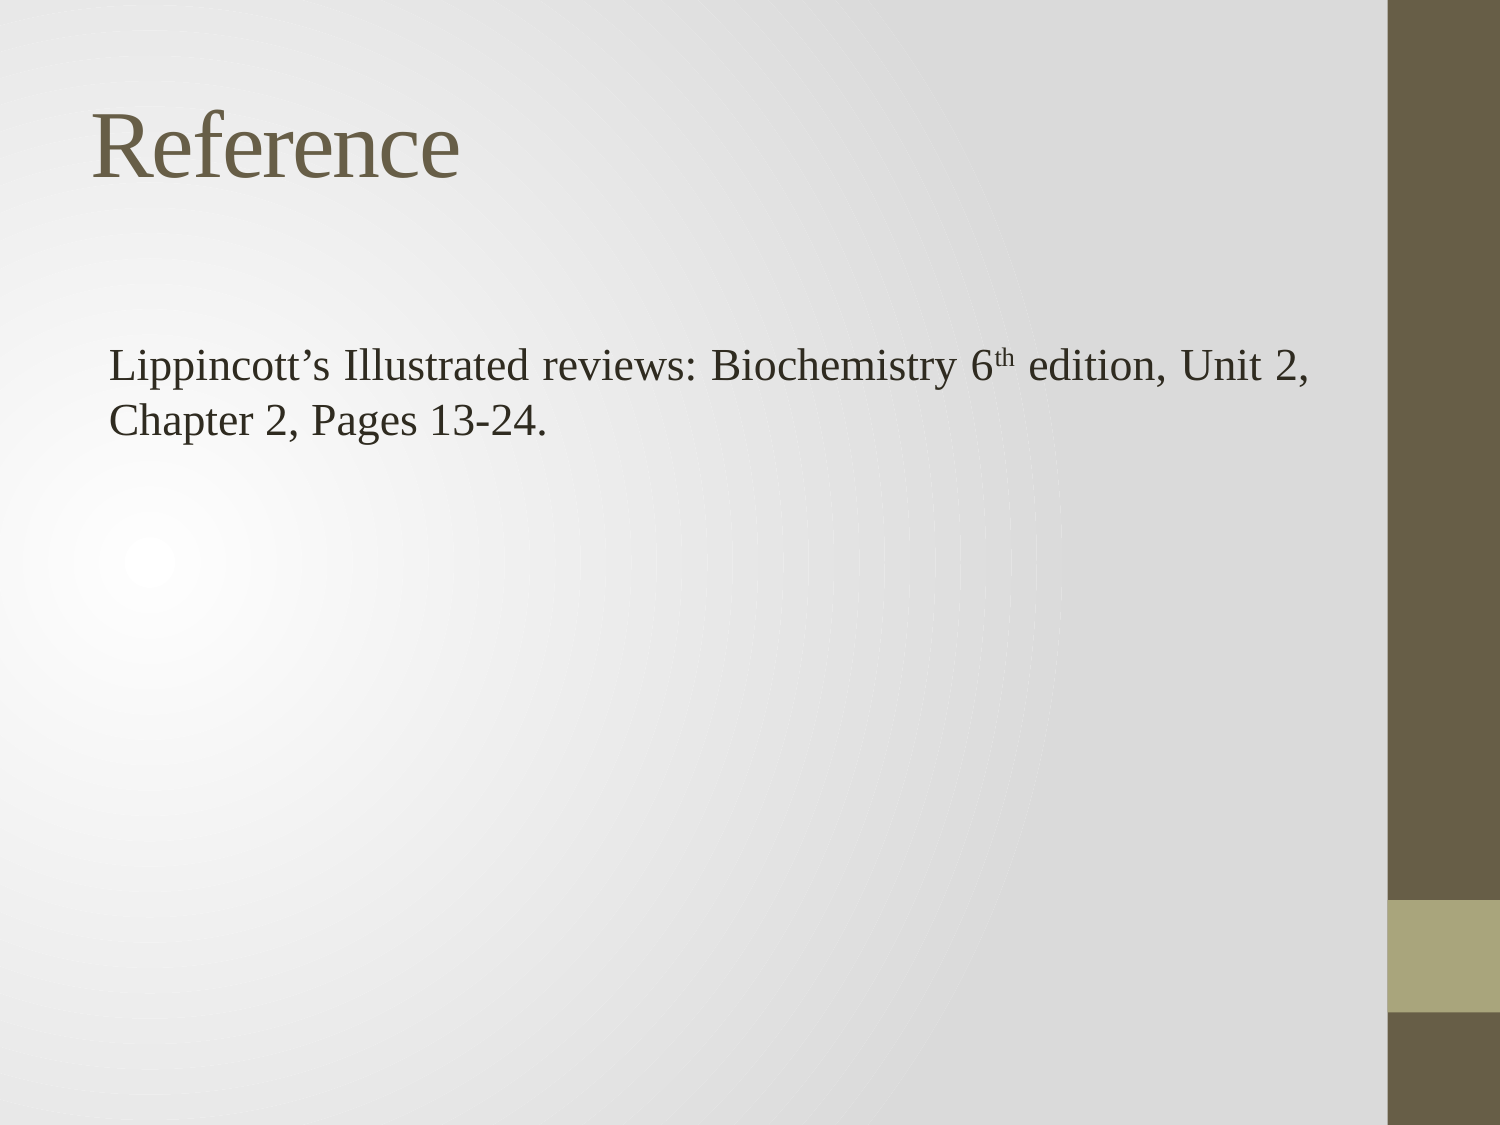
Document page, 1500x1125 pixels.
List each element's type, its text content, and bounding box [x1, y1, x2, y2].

list Lippincott’s Illustrated reviews: Biochemistry 6th edition, Unit 2, Chapter 2, Pages 13-24. [75, 262, 1325, 1050]
title Reference [75, 45, 1325, 233]
